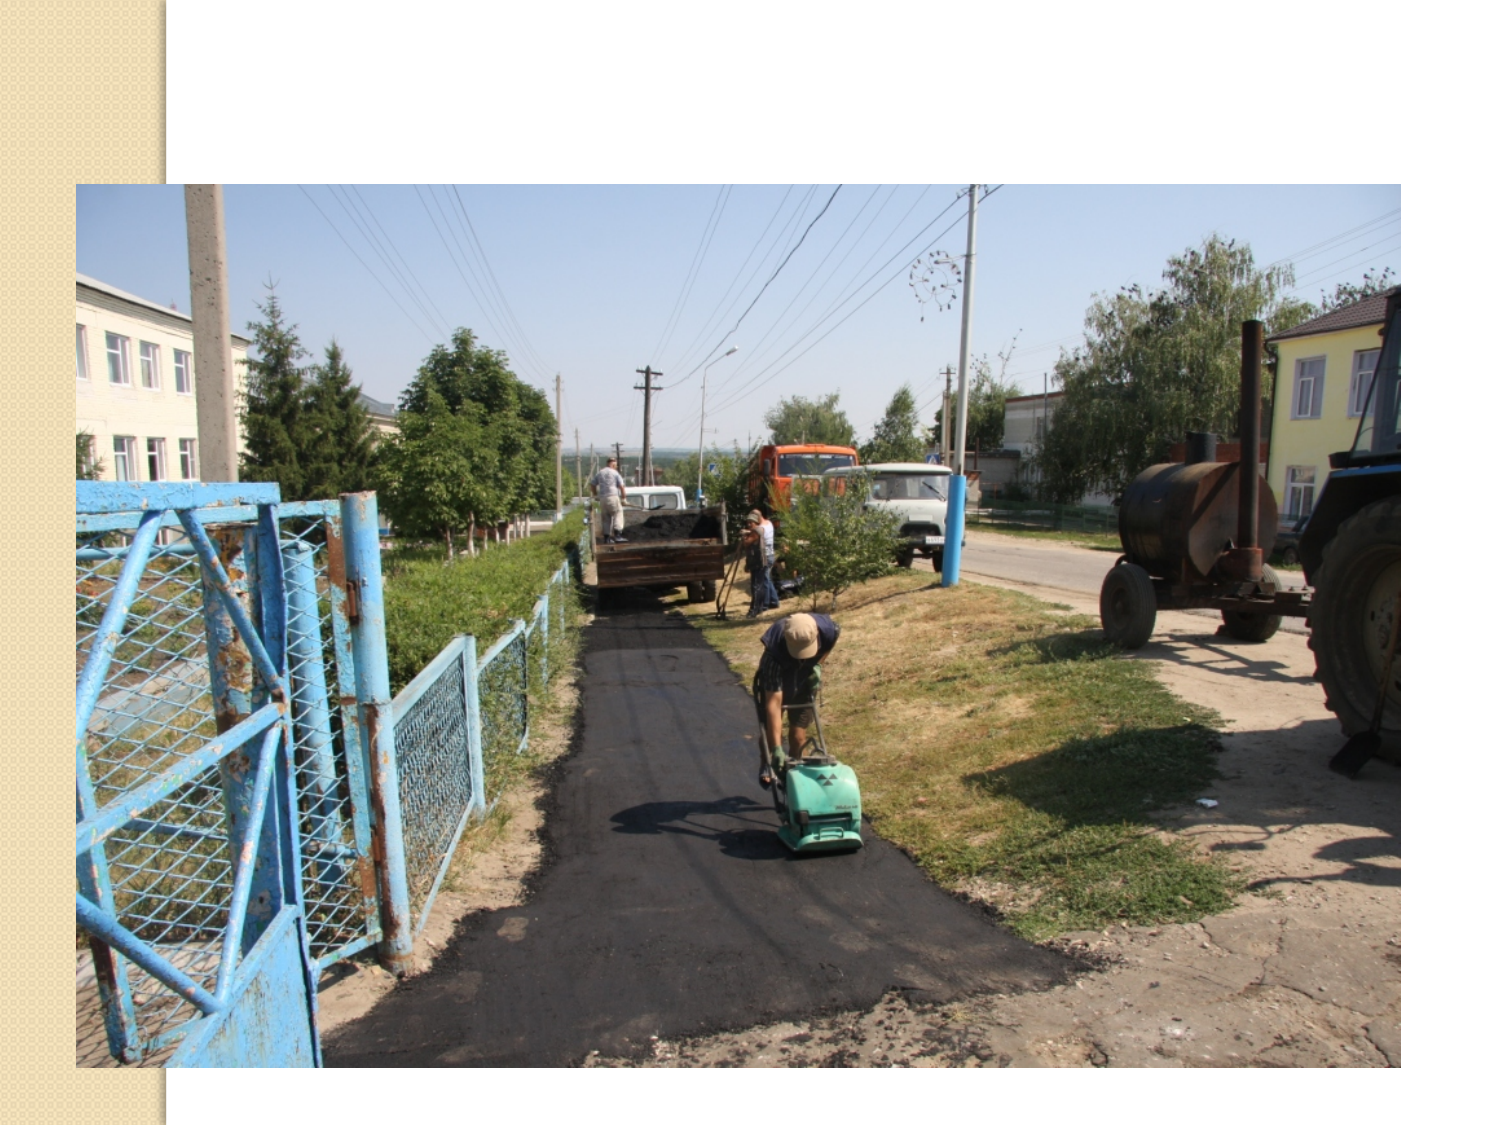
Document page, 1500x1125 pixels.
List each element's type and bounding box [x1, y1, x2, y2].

picture [76, 184, 1401, 1068]
